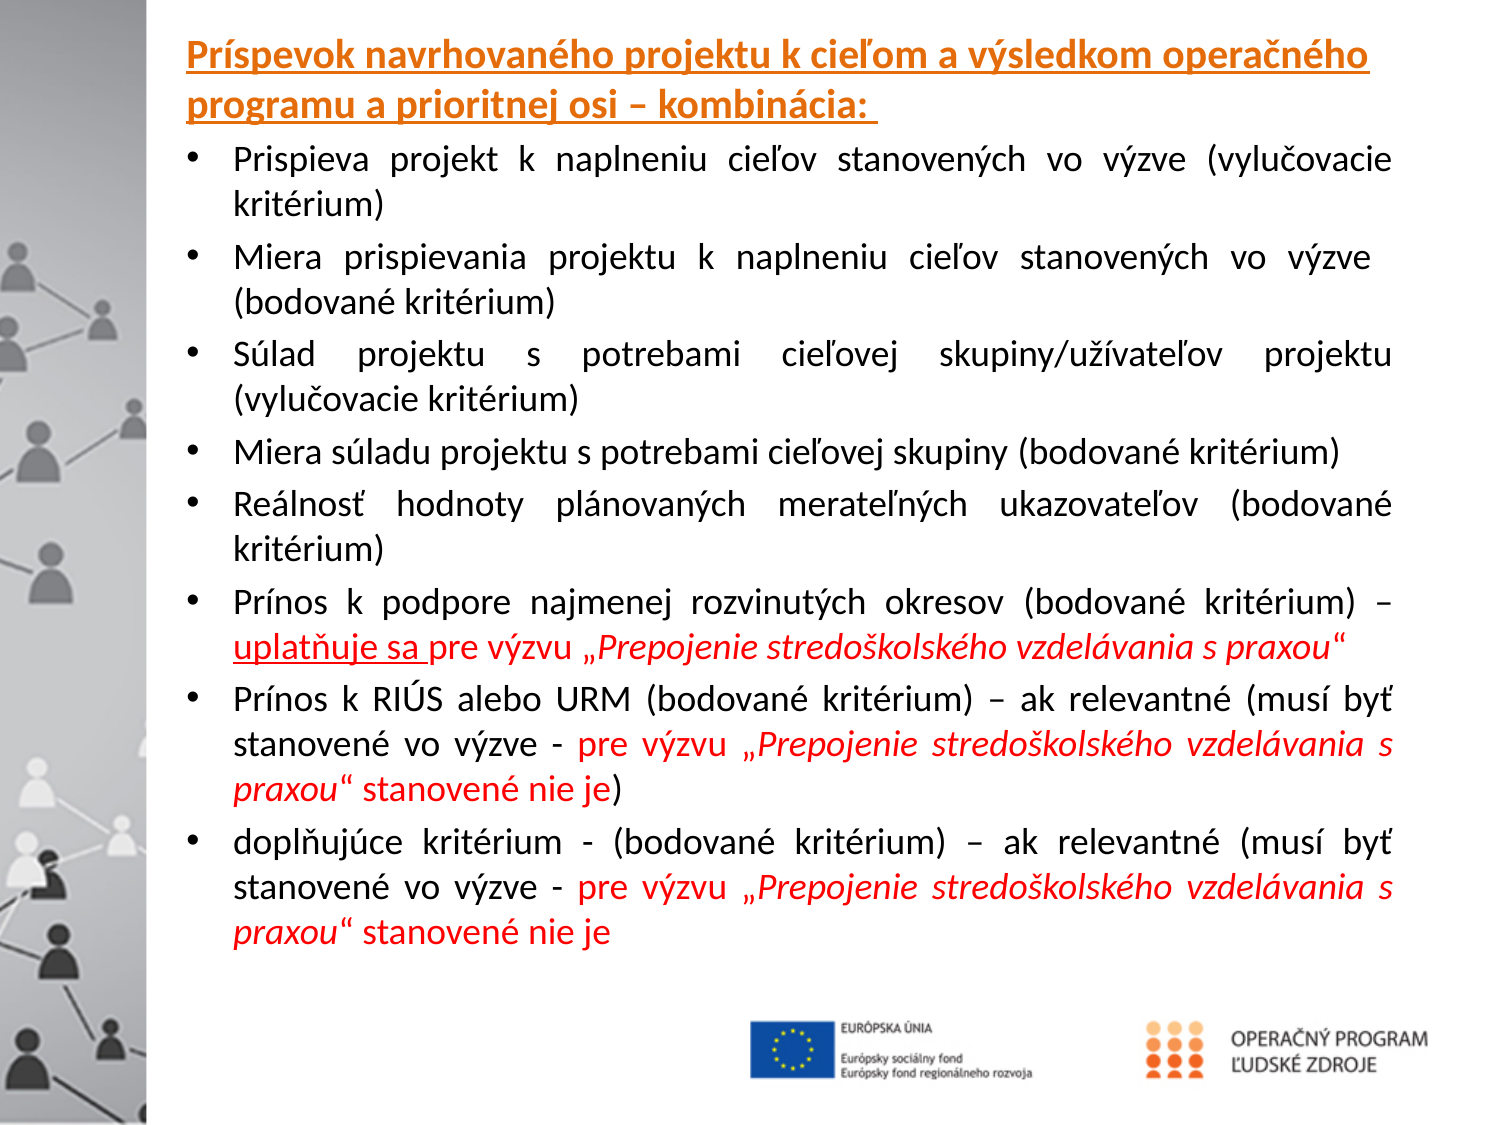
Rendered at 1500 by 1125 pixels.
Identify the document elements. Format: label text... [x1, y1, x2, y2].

list Príspevok navrhovaného projektu k cieľom a výsledkom operačného programu a prioritnej osi – kombinácia: Prispieva projekt k naplneniu cieľov stanovených vo výzve (vylučovacie kritérium) Miera prispievania projektu k naplneniu cieľov stanovených vo výzve (bodované kritérium) Súlad projektu s potrebami cieľovej skupiny/užívateľov projektu (vylučovacie kritérium) Miera súladu projektu s potrebami cieľovej skupiny (bodované kritérium) Reálnosť hodnoty plánovaných merateľných ukazovateľov (bodované kritérium) Prínos k podpore najmenej rozvinutých okresov (bodované kritérium) – uplatňuje sa pre výzvu „Prepojenie stredoškolského vzdelávania s praxou“ Prínos k RIÚS alebo URM (bodované kritérium) – ak relevantné (musí byť stanovené vo výzve - pre výzvu „Prepojenie stredoškolského vzdelávania s praxou“ stanovené nie je) doplňujúce kritérium - (bodované kritérium) – ak relevantné (musí byť stanovené vo výzve - pre výzvu „Prepojenie stredoškolského vzdelávania s praxou“ stanovené nie je [170, 18, 1409, 1024]
picture [0, 0, 1500, 1125]
